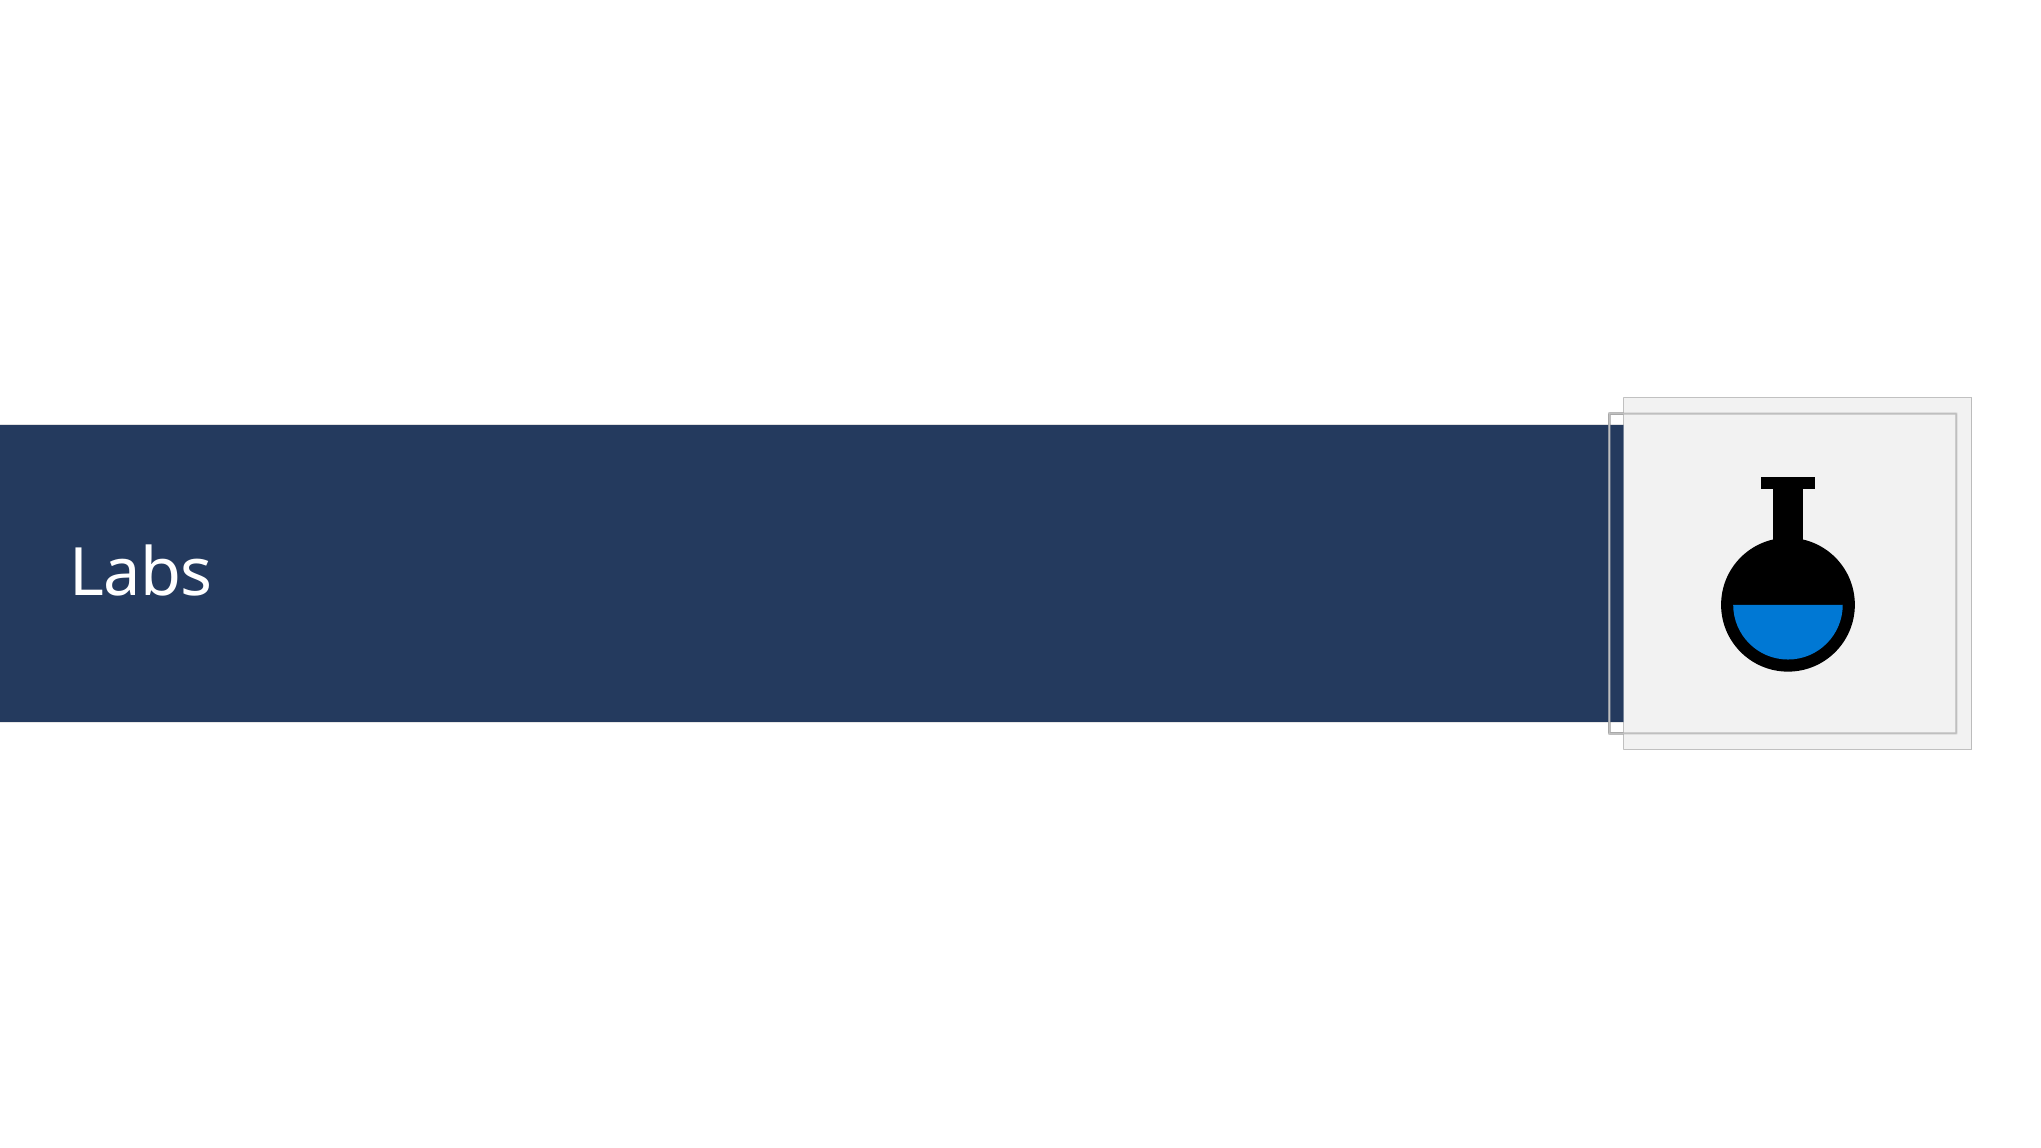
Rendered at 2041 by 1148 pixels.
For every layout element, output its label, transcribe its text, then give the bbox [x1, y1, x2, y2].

title Labs [70, 537, 1586, 610]
picture [0, 0, 2041, 1148]
